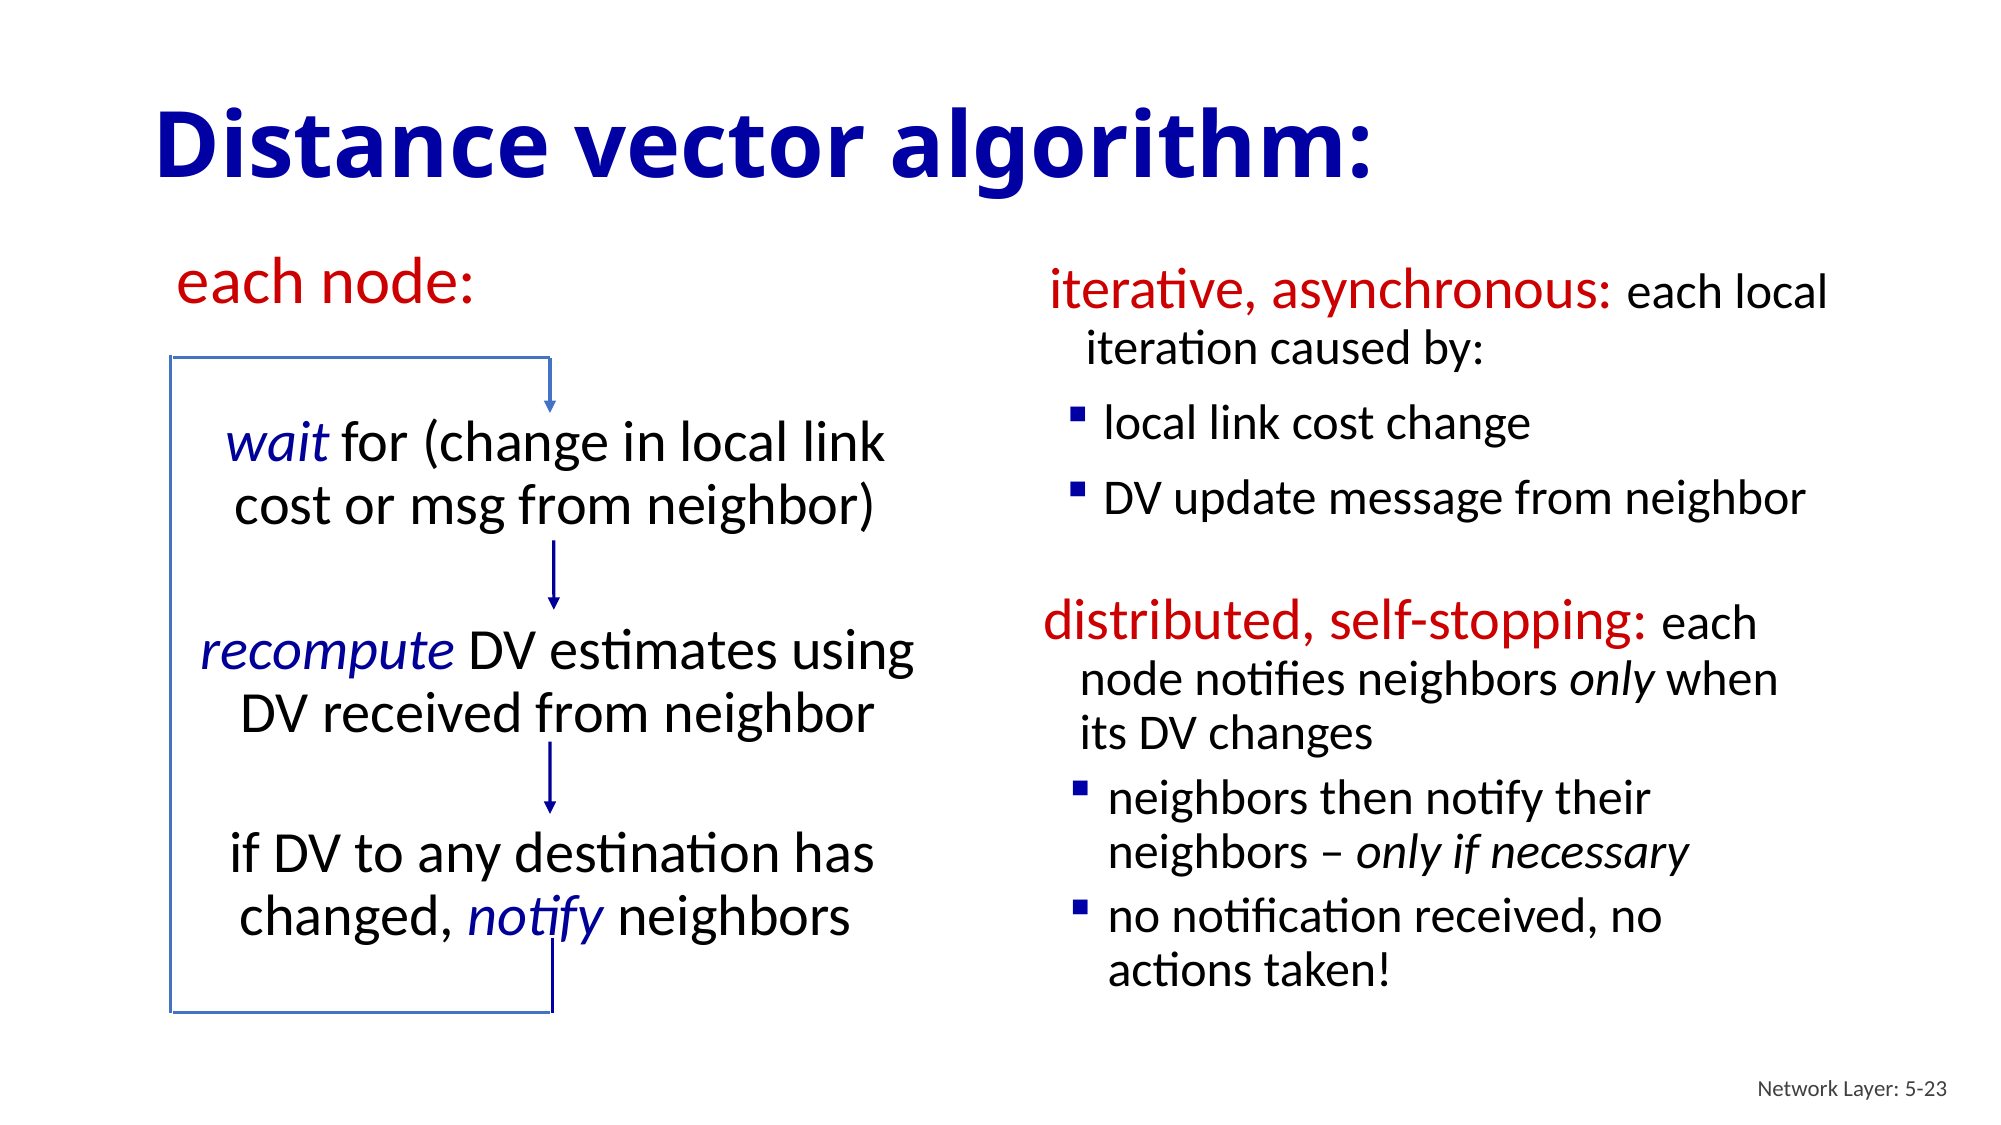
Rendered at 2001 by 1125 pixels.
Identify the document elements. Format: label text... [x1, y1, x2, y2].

text_box distributed, self-stopping: each node notifies neighbors only when its DV changes neighbors then notify their neighbors – only if necessary no notification received, no actions taken! [1006, 582, 1817, 1061]
slide_number Network Layer: 5-23 [1512, 1056, 1963, 1117]
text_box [172, 741, 932, 953]
text_box wait for (change in local link cost or msg from neighbor) [176, 343, 935, 720]
text_box iterative, asynchronous: each local iteration caused by: local link cost change DV update message from neighbor [1012, 251, 1899, 576]
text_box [179, 540, 938, 796]
text_box each node: [162, 229, 492, 324]
title Distance vector algorithm: [137, 74, 1863, 221]
